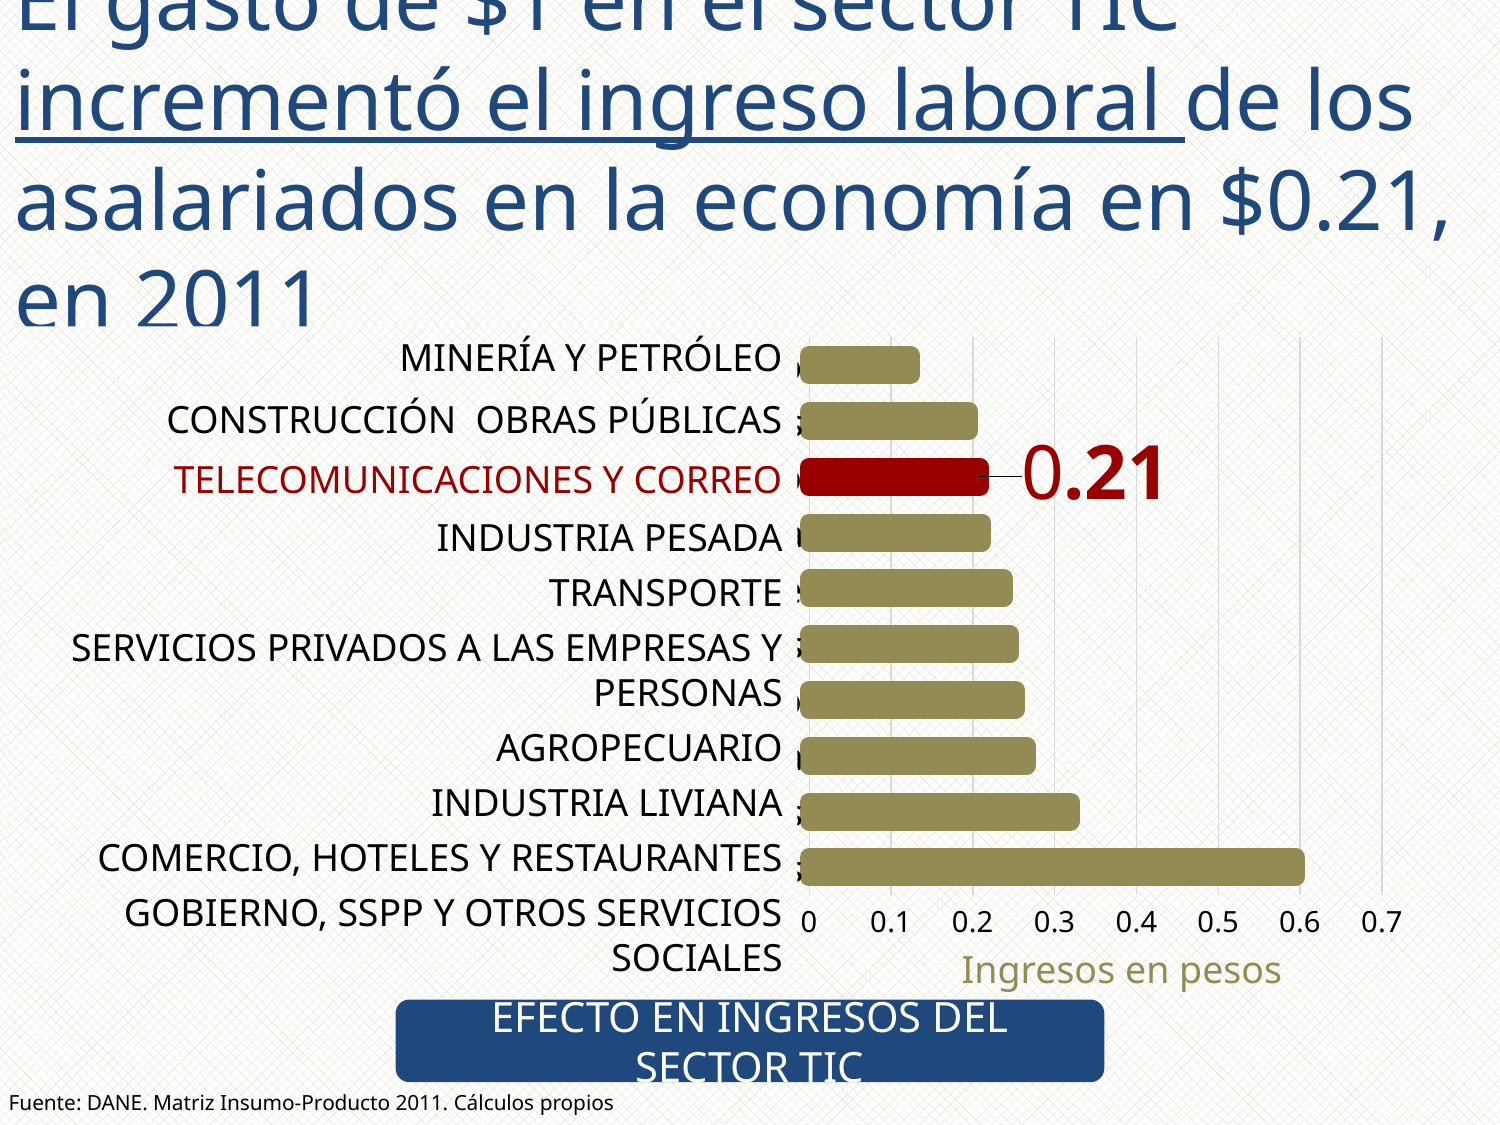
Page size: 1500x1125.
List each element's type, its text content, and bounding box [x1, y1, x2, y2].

text_box El gasto de $1 en el sector TIC incrementó el ingreso laboral de los asalariados en la economía en $0.21, en 2011 [0, 0, 1500, 355]
text_box Fuente: DANE. Matriz Insumo-Producto 2011. Cálculos propios [0, 1082, 715, 1122]
text_box EFECTO EN INGRESOS DEL SECTOR TIC [393, 997, 1107, 1085]
text_box Ingresos en pesos [938, 973, 1306, 999]
chart [5, 314, 1424, 965]
